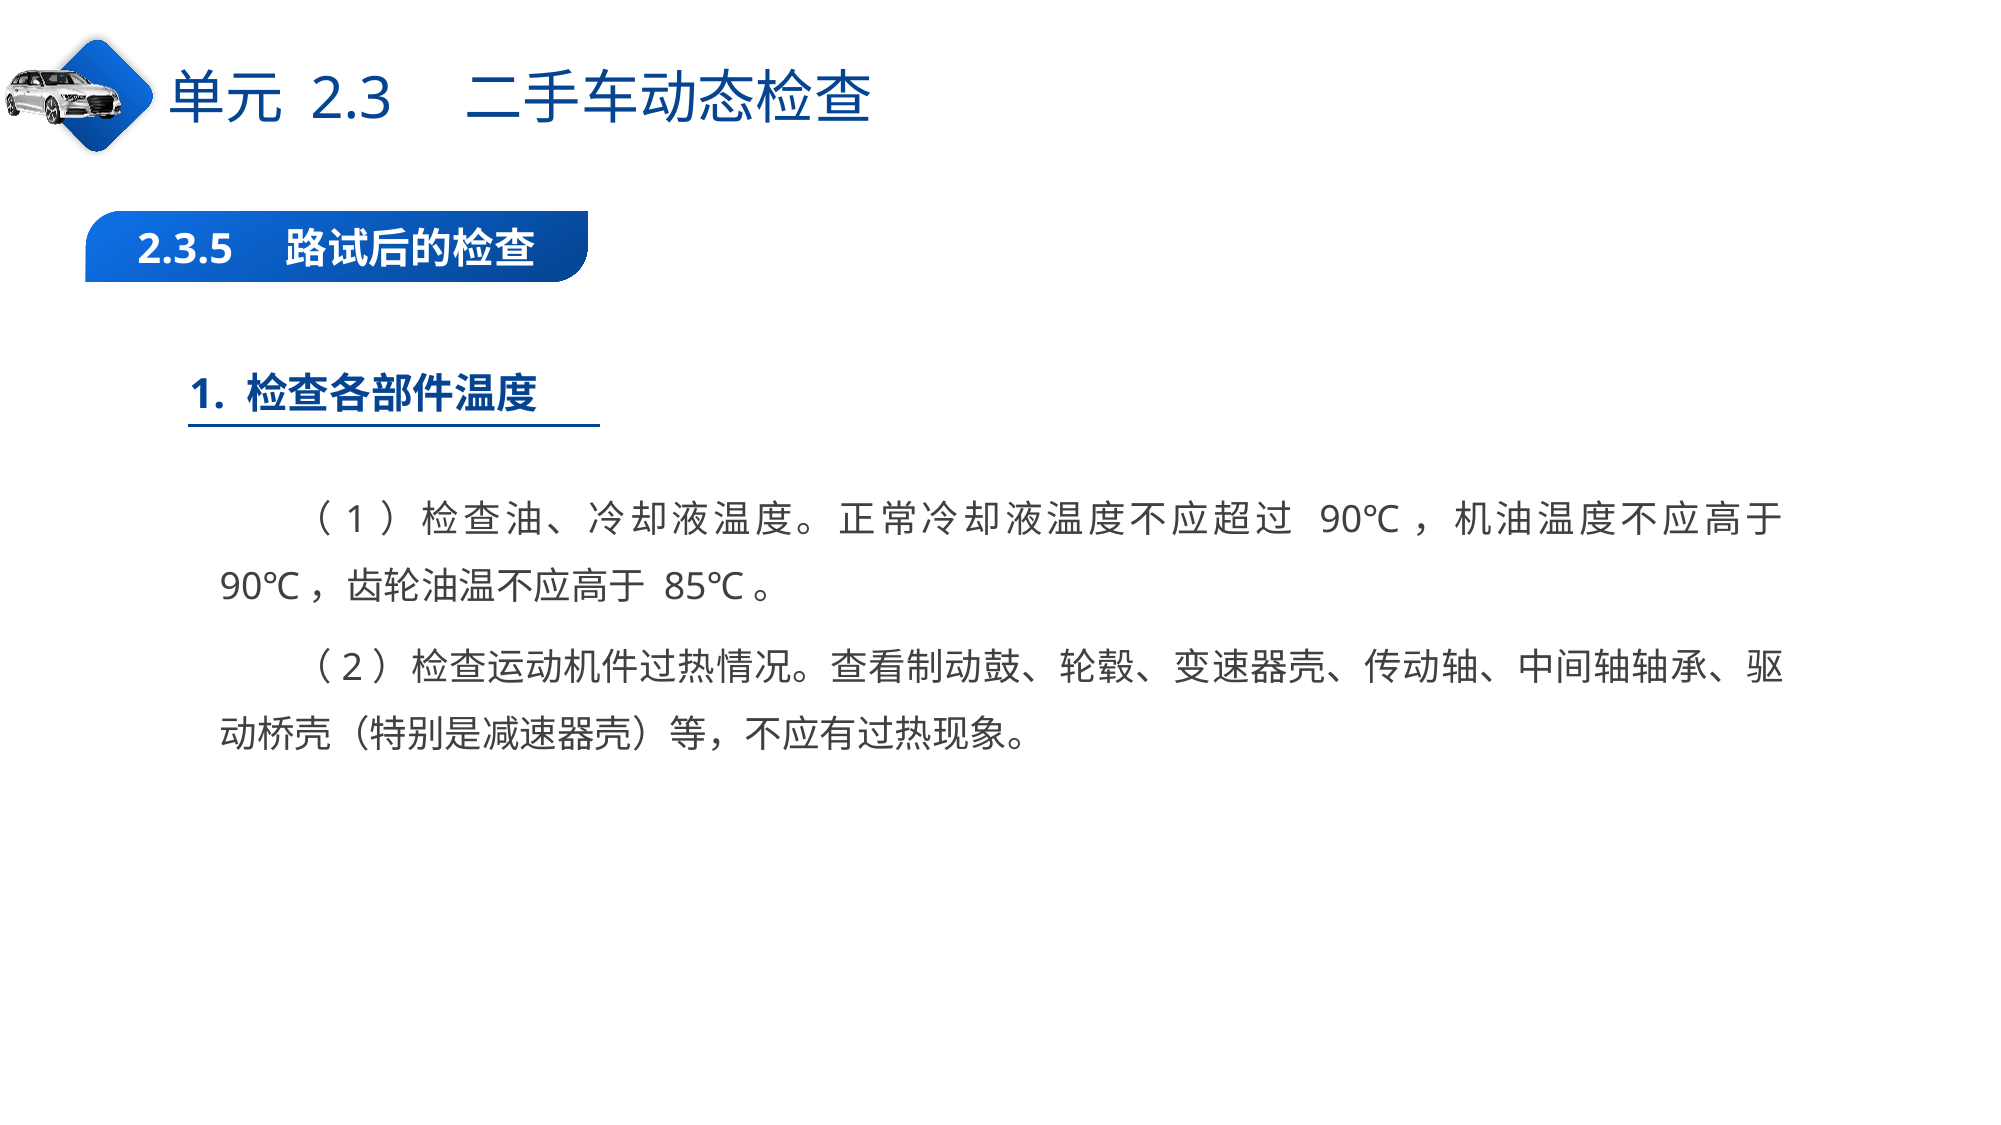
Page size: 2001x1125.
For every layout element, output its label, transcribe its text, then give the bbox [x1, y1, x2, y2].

text_box 2.3.5 路试后的检查 [84, 209, 589, 283]
picture [0, 31, 125, 157]
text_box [174, 359, 1330, 426]
text_box 单元 2.3 二手车动态检查 [152, 52, 888, 138]
text_box （1）检查油、冷却液温度。正常冷却液温度不应超过 90℃，机油温度不应高于 90℃，齿轮油温不应高于 85℃。 （2）检查运动机件过热情况。查看制动鼓、轮毂、变速器壳、传动轴、中间轴轴承、驱动桥壳（特别是减速器壳）等，不应有过热现象。 [204, 464, 1799, 763]
